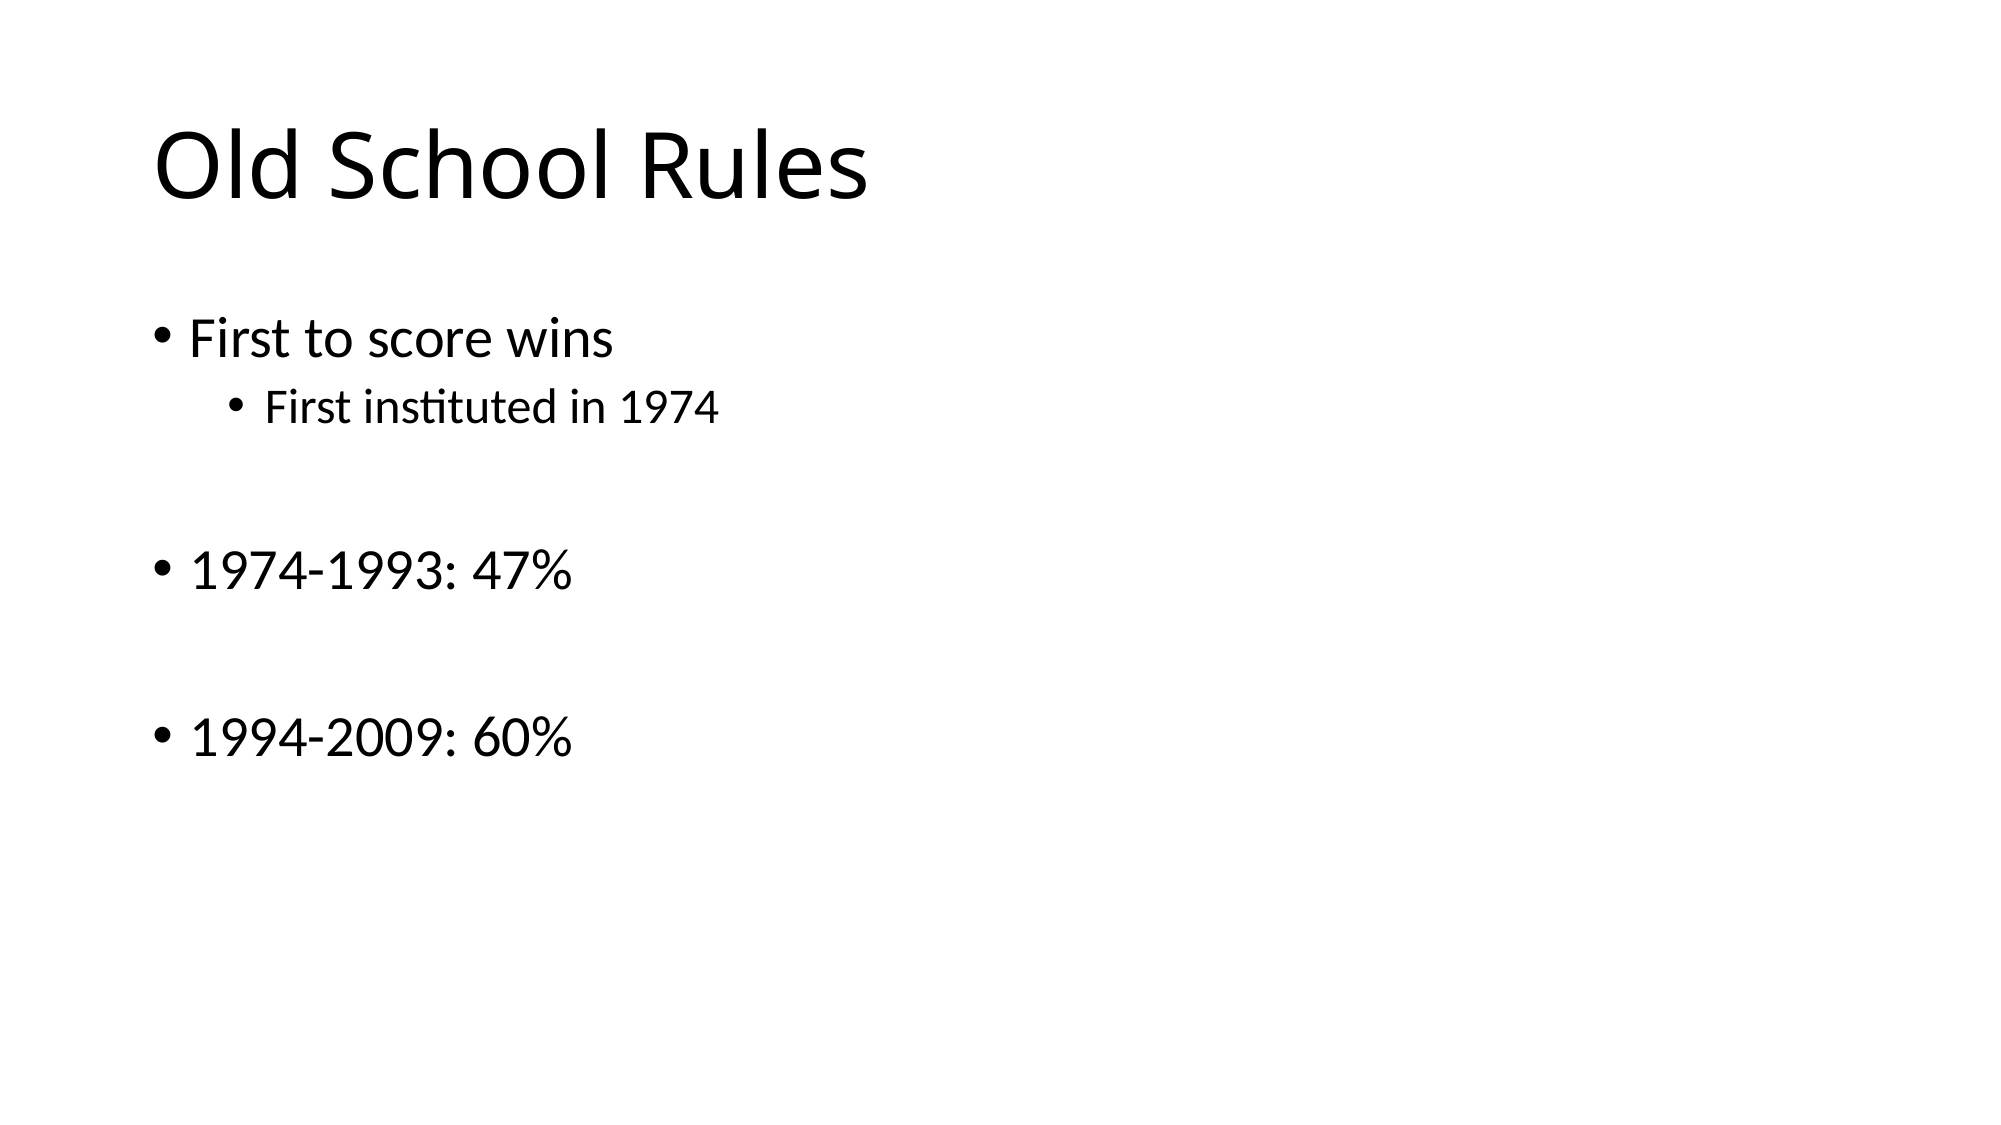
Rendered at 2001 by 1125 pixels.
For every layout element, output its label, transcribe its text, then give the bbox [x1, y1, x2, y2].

title Old School Rules [137, 59, 1863, 278]
list First to score wins First instituted in 1974 1974-1993: 47% 1994-2009: 60% [137, 299, 1863, 1014]
